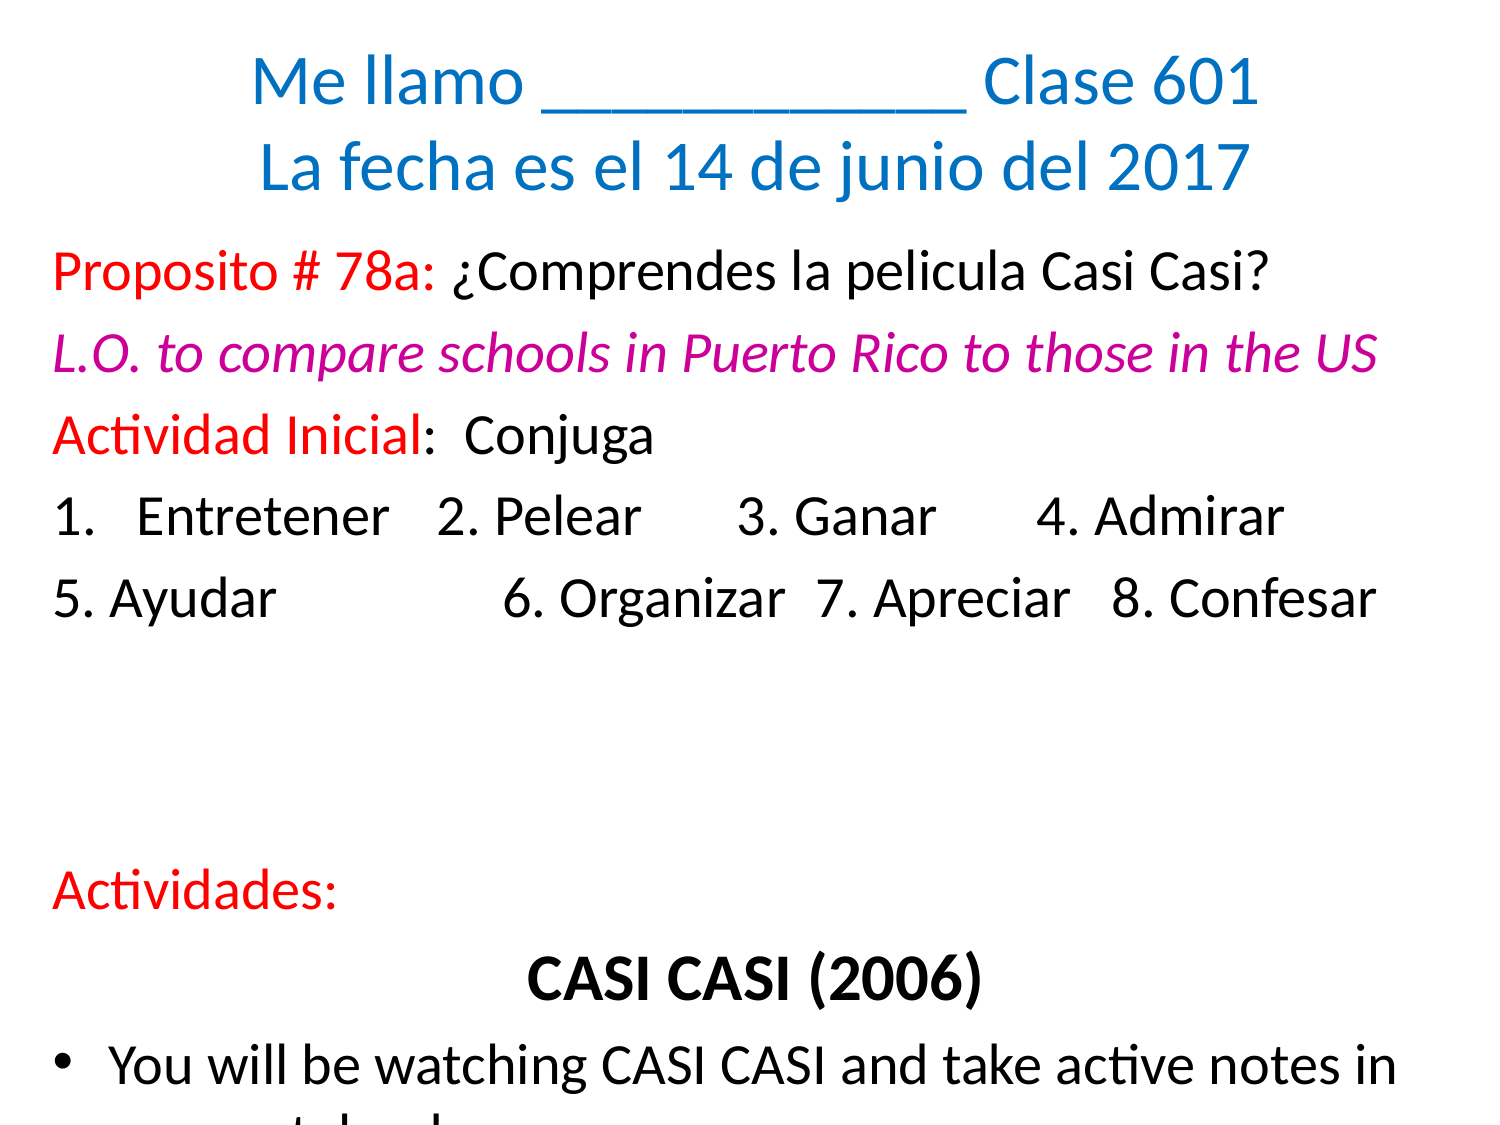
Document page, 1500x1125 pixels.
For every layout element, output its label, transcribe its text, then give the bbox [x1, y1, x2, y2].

title Me llamo ____________ Clase 601 La fecha es el 14 de junio del 2017 [50, 24, 1463, 213]
list Proposito # 78a: ¿Comprendes la pelicula Casi Casi? L.O. to compare schools in Puerto Rico to those in the US Actividad Inicial: Conjuga Entretener 2. Pelear 3. Ganar 4. Admirar 5. Ayudar 6. Organizar 7. Apreciar 8. Confesar Actividades: CASI CASI (2006) You will be watching CASI CASI and take active notes in your notebook. Tarea # 78a: Complete p. 4-5, p. 6 (top only pick words from p. 5)of the CASI CASI Spanish Study Guide. [37, 224, 1475, 988]
